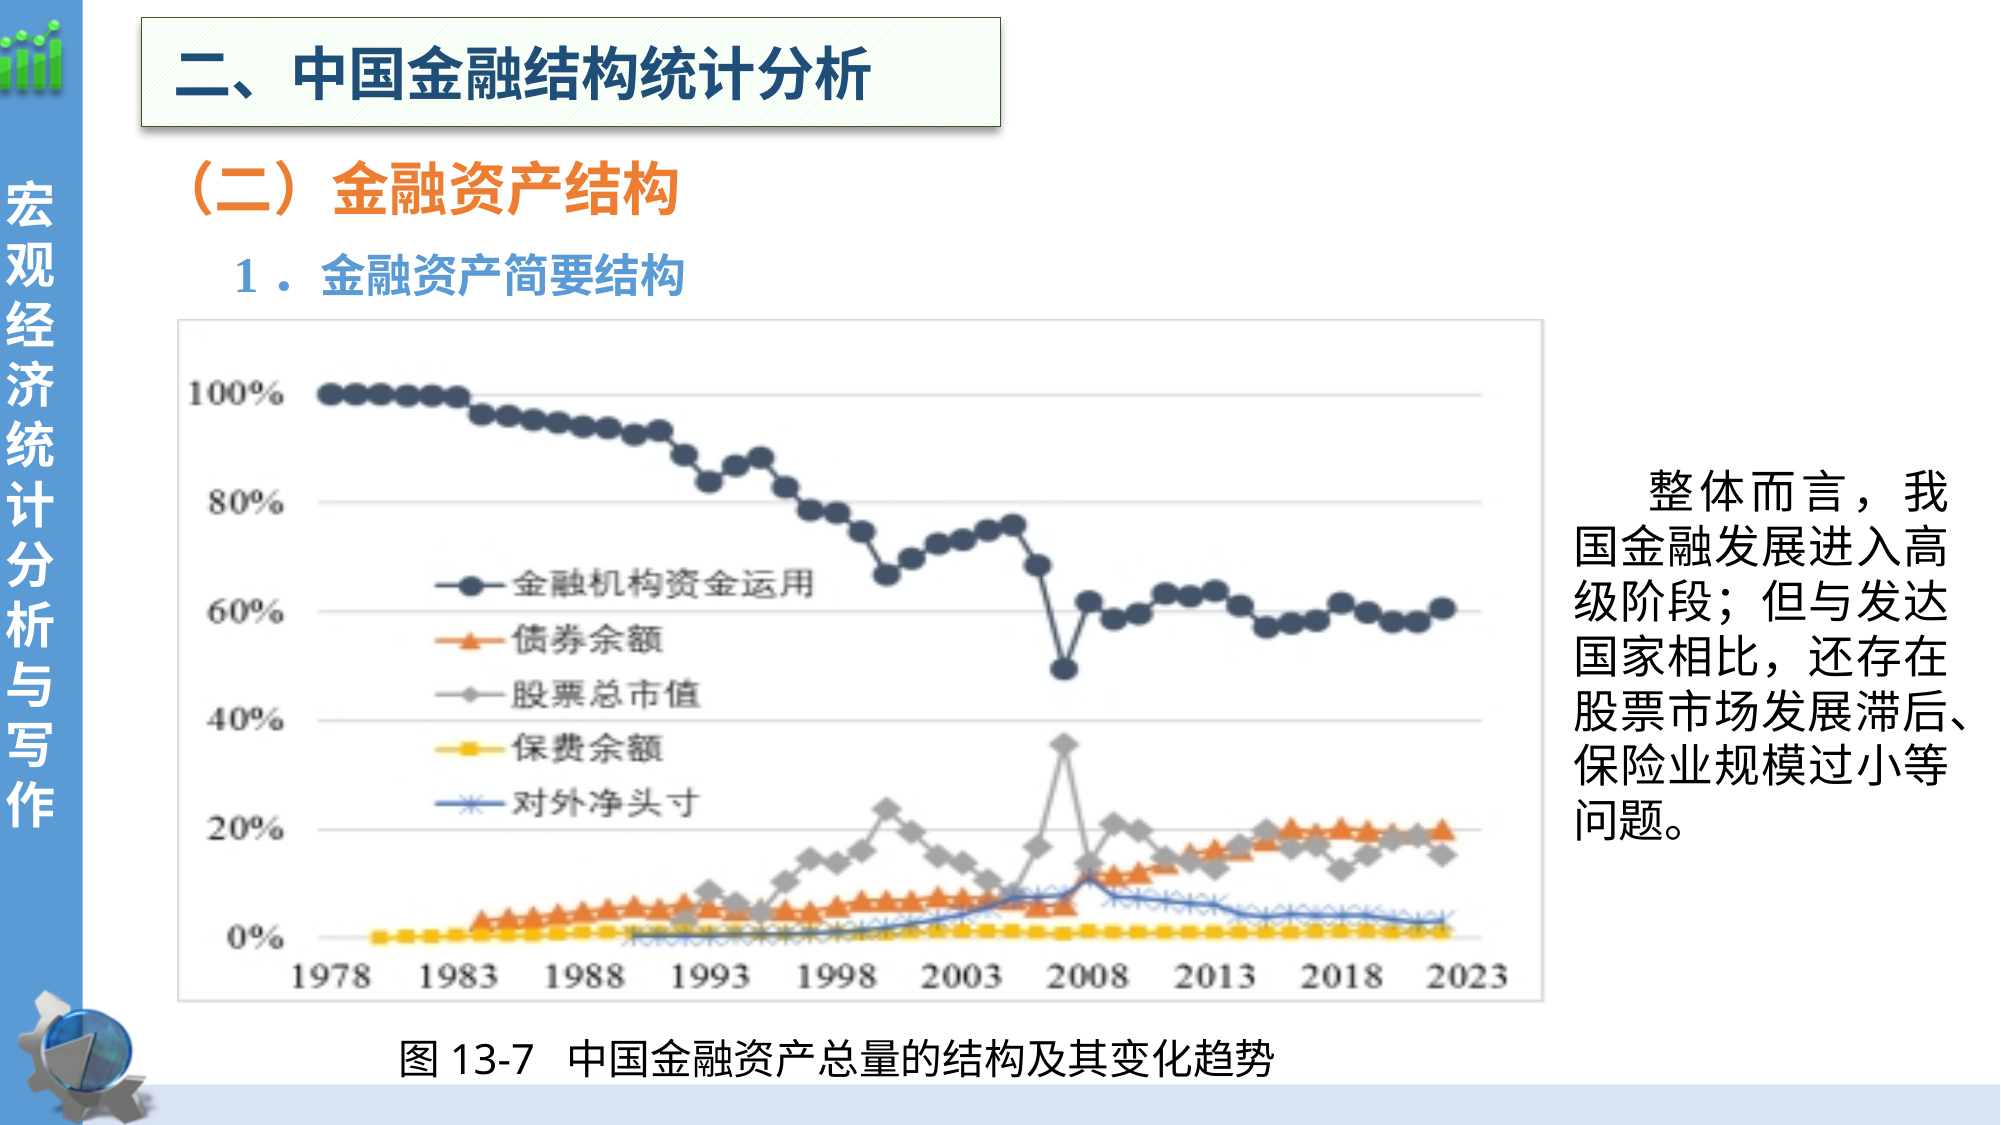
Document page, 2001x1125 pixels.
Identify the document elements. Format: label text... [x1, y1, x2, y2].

text_box 整体而言，我国金融发展进入高级阶段；但与发达国家相比，还存在股票市场发展滞后、保险业规模过小等问题。 [1558, 454, 1964, 855]
picture [0, 0, 2001, 1125]
text_box （二）金融资产结构 1．金融资产简要结构 [100, 137, 1900, 331]
text_box 图13-7 中国金融资产总量的结构及其变化趋势 [331, 1006, 1344, 1091]
text_box 二、中国金融结构统计分析 [141, 17, 1000, 127]
